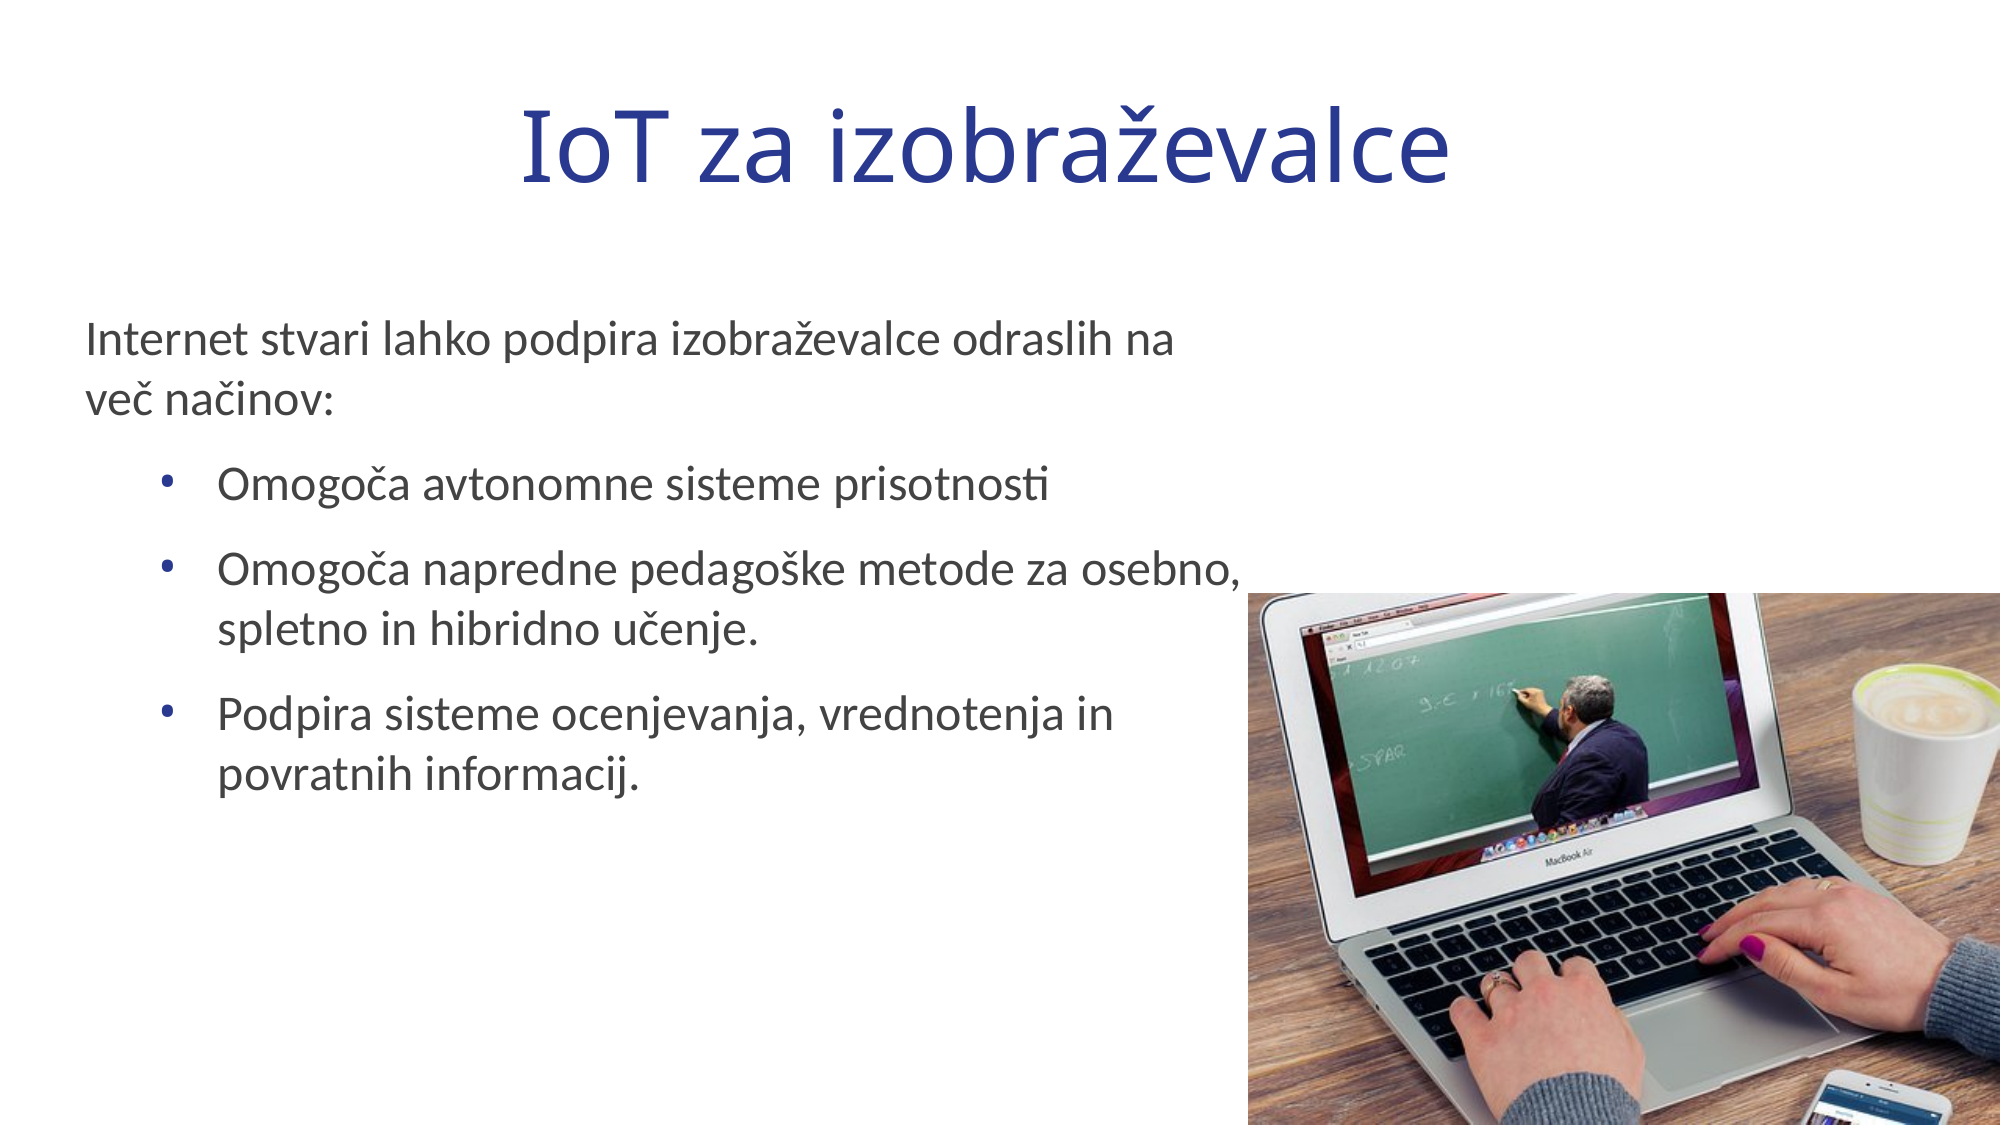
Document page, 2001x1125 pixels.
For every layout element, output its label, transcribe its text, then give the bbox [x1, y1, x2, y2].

title IoT za izobraževalce [137, 41, 1863, 259]
list Internet stvari lahko podpira izobraževalce odraslih na več načinov: Omogoča avtonomne sisteme prisotnosti Omogoča napredne pedagoške metode za osebno, spletno in hibridno učenje. Podpira sisteme ocenjevanja, vrednotenja in povratnih informacij. [70, 297, 1267, 942]
picture [1248, 593, 2000, 1125]
